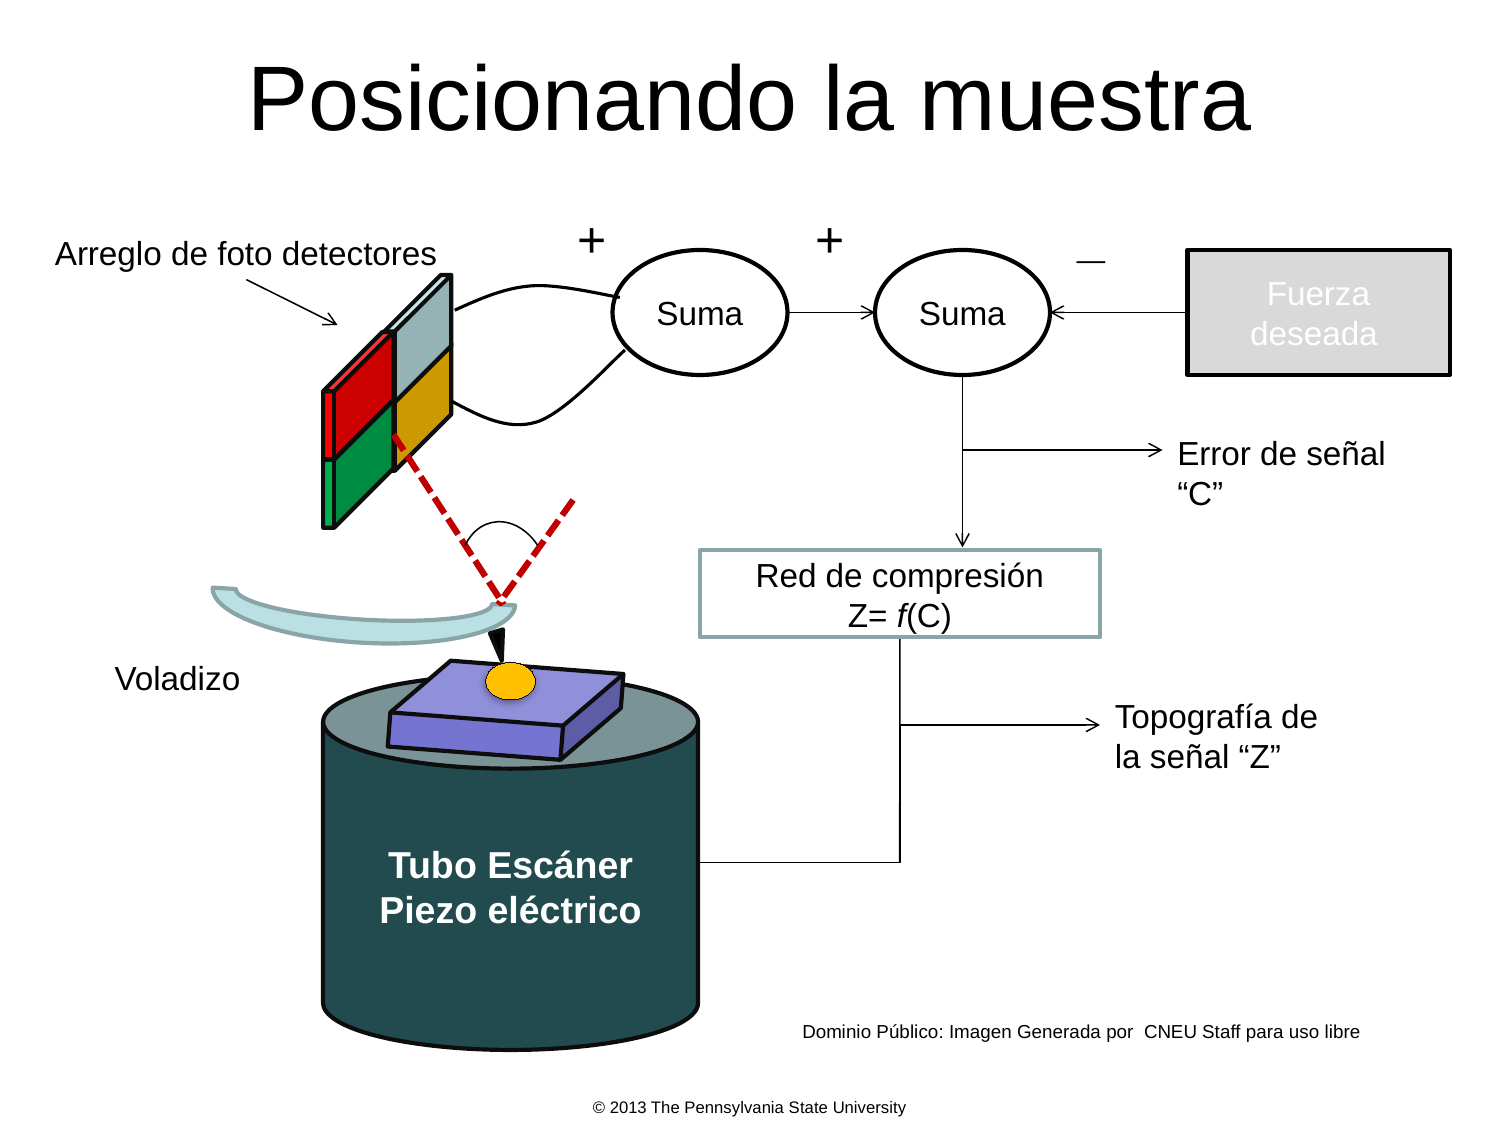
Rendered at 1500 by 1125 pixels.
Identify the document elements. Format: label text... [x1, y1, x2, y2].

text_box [37, 199, 1451, 1051]
title Posicionando la muestra [74, 0, 1426, 188]
